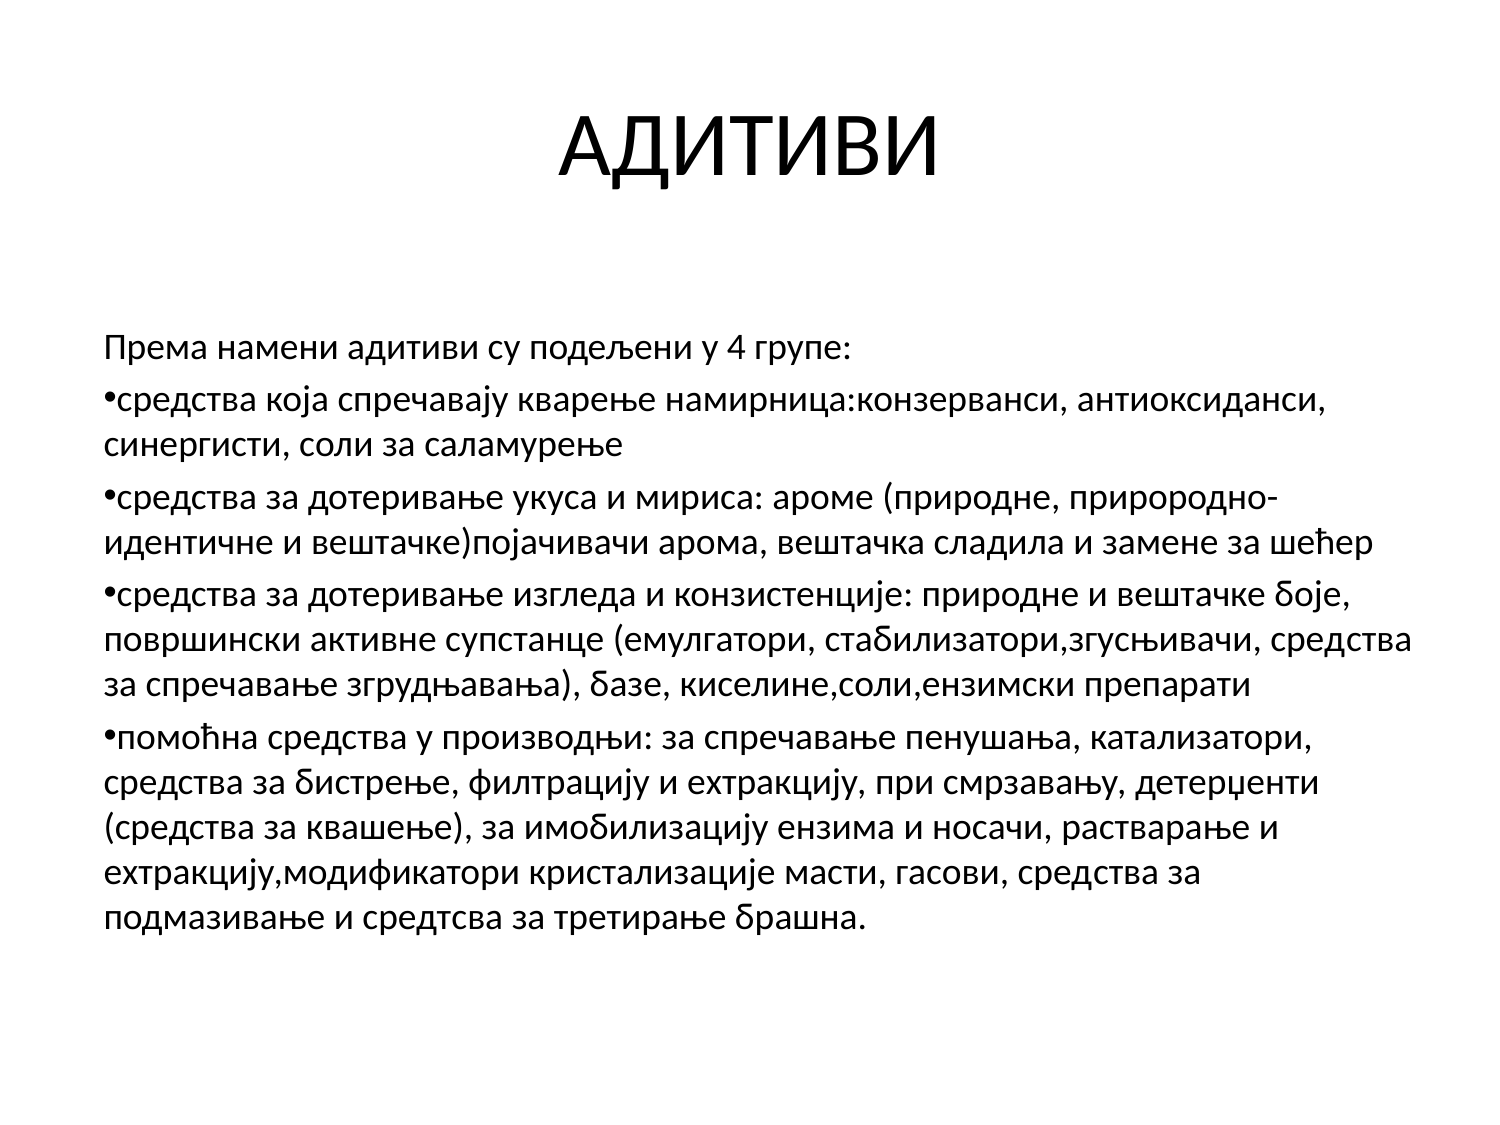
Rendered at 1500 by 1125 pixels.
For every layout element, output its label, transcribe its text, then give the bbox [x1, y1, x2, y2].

title АДИТИВИ [75, 45, 1425, 233]
list Према намени адитиви су подељени у 4 групе: средства која спречавају кварење намирница:конзерванси, антиоксиданси, синергисти, соли за саламурење средства за дотеривање укуса и мириса: ароме (природне, прирородно-идентичне и вештачке)појачивачи арома, вештачка сладила и замене за шећер средства за дотеривање изгледа и конзистенције: природне и вештачке боје, површински активне супстанце (емулгатори, стабилизатори,згусњивачи, средства за спречавање згрудњавања), базе, киселине,соли,ензимски препарати помоћна средства у производњи: за спречавање пенушања, катализатори, средства за бистрење, филтрацију и еxтракцију, при смрзавању, детерџенти (средства за квашење), за имобилизацију ензима и носачи, растварање и еxтракцију,модификатори кристализације масти, гасови, средства за подмазивање и средтсва за третирање брашна. [88, 314, 1439, 1057]
